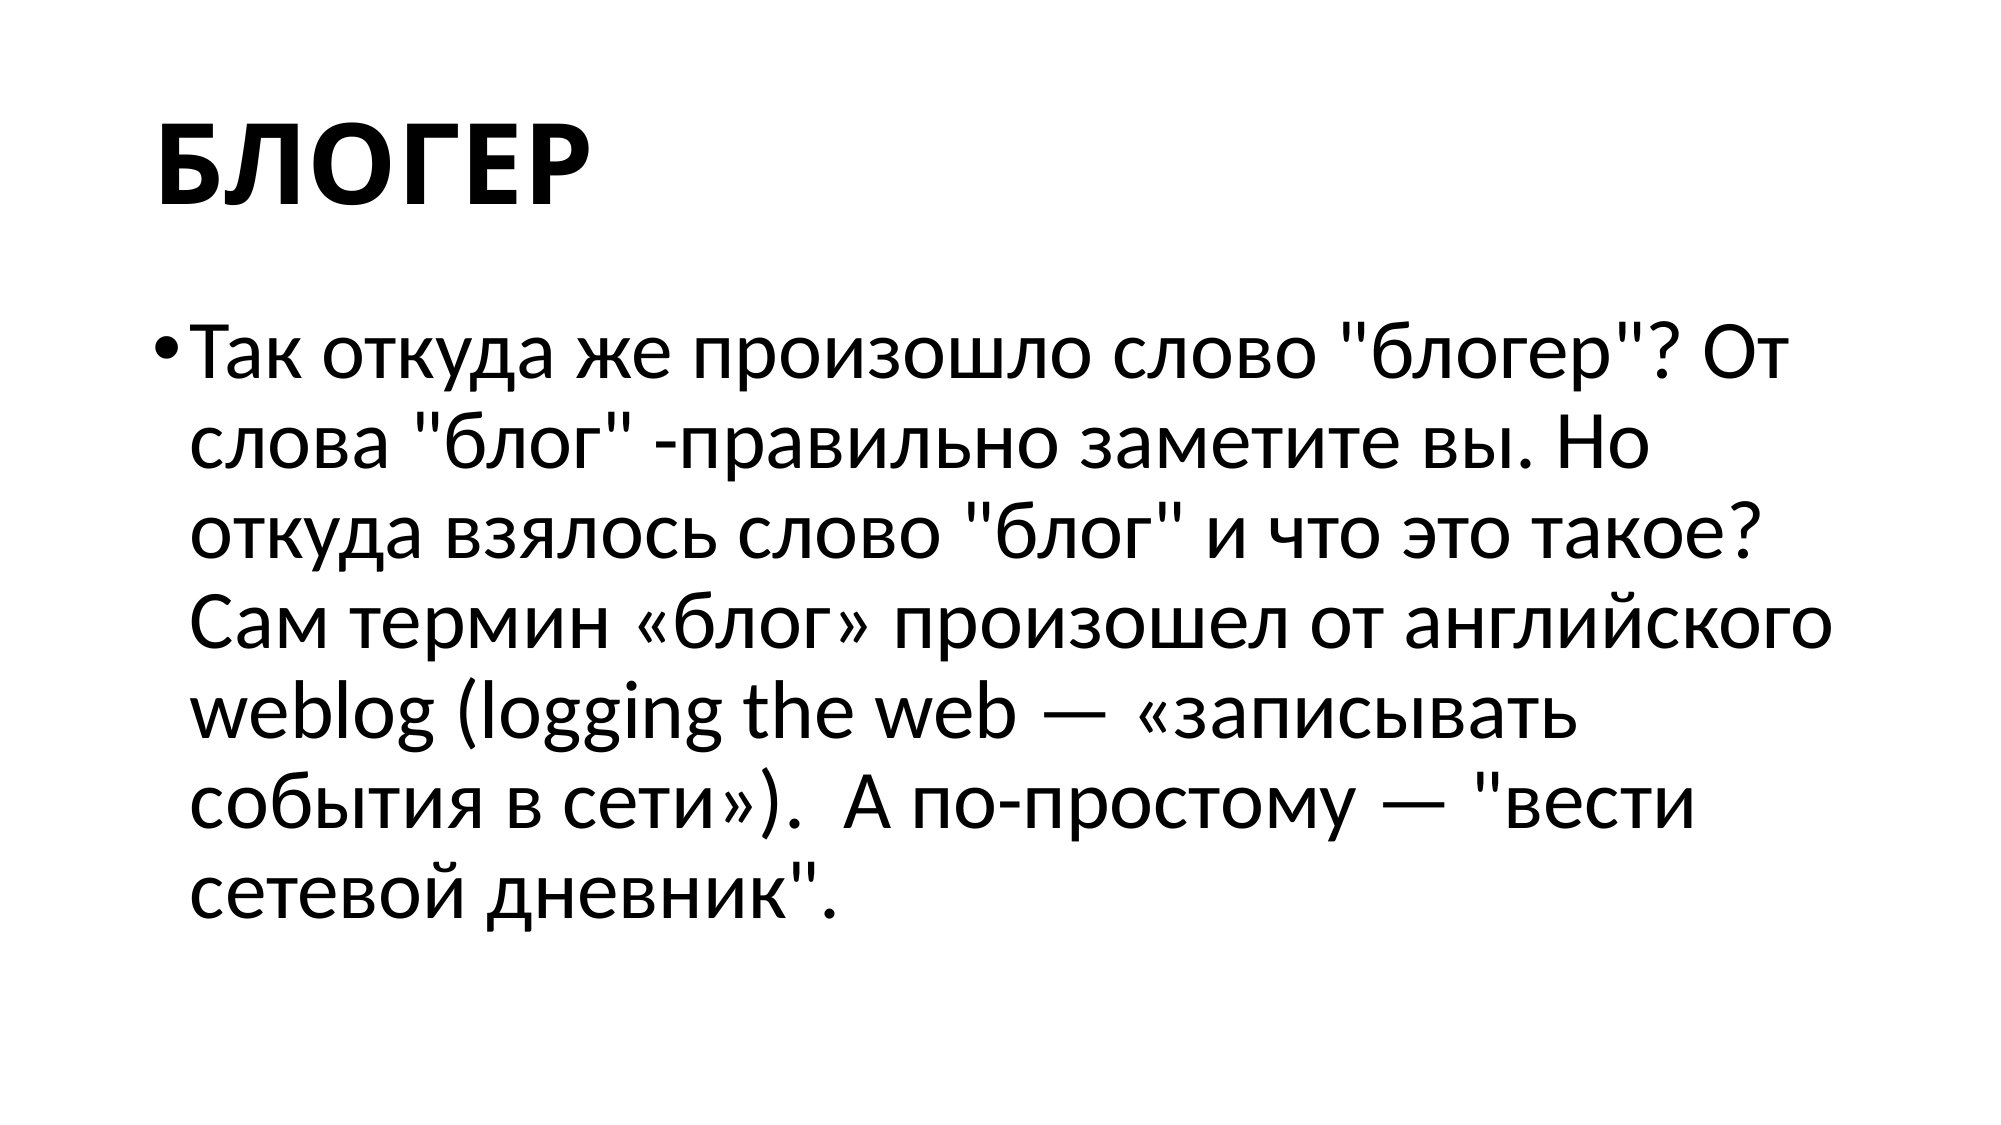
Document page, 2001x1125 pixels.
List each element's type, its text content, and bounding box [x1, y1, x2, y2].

title БЛОГЕР [137, 59, 1863, 278]
list Так откуда же произошло слово "блогер"? От слова "блог" -правильно заметите вы. Но откуда взялось слово "блог" и что это такое? Сам термин «блог» произошел от английского weblog (logging the web — «записывать события в сети»). А по-простому — "вести сетевой дневник". [137, 299, 1863, 1014]
